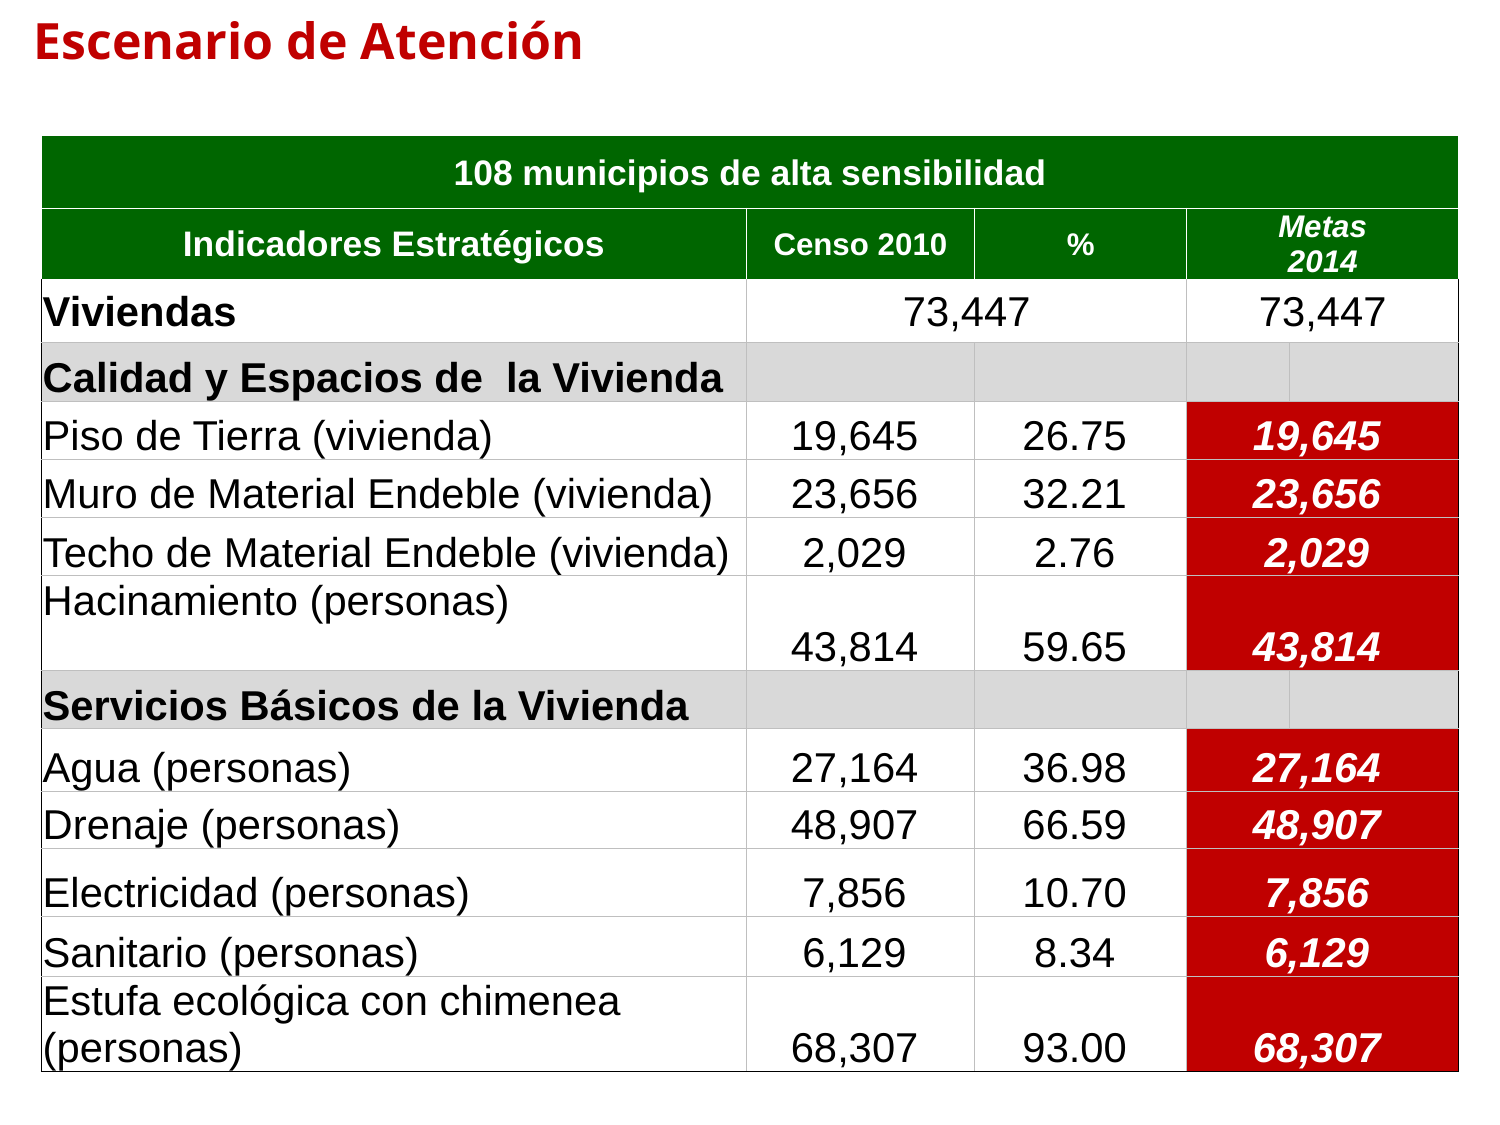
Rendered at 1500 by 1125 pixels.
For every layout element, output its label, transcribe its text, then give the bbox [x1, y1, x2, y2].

table_cell 23,656 [747, 460, 974, 517]
table_cell 6,129 [747, 917, 974, 976]
table_header 108 municipios de alta sensibilidad [42, 136, 1458, 208]
table_cell 19,645 [747, 402, 974, 459]
table_cell Censo 2010 [747, 209, 974, 279]
table_cell 7,856 [1187, 849, 1458, 916]
table_cell [1187, 671, 1289, 728]
table_cell 26.75 [975, 402, 1186, 459]
table_cell [975, 343, 1186, 401]
table_cell 7,856 [747, 849, 974, 916]
table_cell 73,447 [747, 280, 1186, 342]
table_cell 73,447 [1187, 280, 1458, 342]
table_cell 48,907 [747, 792, 974, 848]
table_cell 32.21 [975, 460, 1186, 517]
table_cell Hacinamiento (personas) [42, 576, 746, 670]
table_cell Drenaje (personas) [42, 792, 746, 848]
table_cell 2,029 [747, 518, 974, 575]
table_cell 36.98 [975, 729, 1186, 791]
table_cell [1187, 343, 1289, 401]
text_box Escenario de Atención [18, 2, 1260, 77]
table_cell Viviendas [42, 280, 746, 342]
table_cell 10.70 [975, 849, 1186, 916]
table_cell 59.65 [975, 576, 1186, 670]
table_cell [747, 343, 974, 401]
table_cell 43,814 [1187, 576, 1458, 670]
table_cell 2.76 [975, 518, 1186, 575]
table_cell 93.00 [975, 977, 1186, 1071]
table_cell [1290, 343, 1458, 401]
table_cell 2,029 [1187, 518, 1458, 575]
table_cell Calidad y Espacios de la Vivienda [42, 343, 746, 401]
table_cell 23,656 [1187, 460, 1458, 517]
table_cell % [975, 209, 1186, 279]
table_cell Servicios Básicos de la Vivienda [42, 671, 746, 728]
table_cell 66.59 [975, 792, 1186, 848]
table_cell 6,129 [1187, 917, 1458, 976]
table_cell Indicadores Estratégicos [42, 209, 746, 279]
table_cell 68,307 [747, 977, 974, 1071]
table_cell Metas 2014 [1187, 209, 1458, 279]
table_cell 27,164 [747, 729, 974, 791]
table_cell Muro de Material Endeble (vivienda) [42, 460, 746, 517]
table_cell Agua (personas) [42, 729, 746, 791]
table_cell Electricidad (personas) [42, 849, 746, 916]
table_cell 19,645 [1187, 402, 1458, 459]
table_cell Sanitario (personas) [42, 917, 746, 976]
table_cell [747, 671, 974, 728]
table_cell Techo de Material Endeble (vivienda) [42, 518, 746, 575]
table_cell 68,307 [1187, 977, 1458, 1071]
table_cell 48,907 [1187, 792, 1458, 848]
table_cell Piso de Tierra (vivienda) [42, 402, 746, 459]
table_cell [975, 671, 1186, 728]
table_cell Estufa ecológica con chimenea (personas) [42, 977, 746, 1071]
table_cell [1290, 671, 1458, 728]
table_cell 43,814 [747, 576, 974, 670]
table_cell 8.34 [975, 917, 1186, 976]
table_cell 27,164 [1187, 729, 1458, 791]
